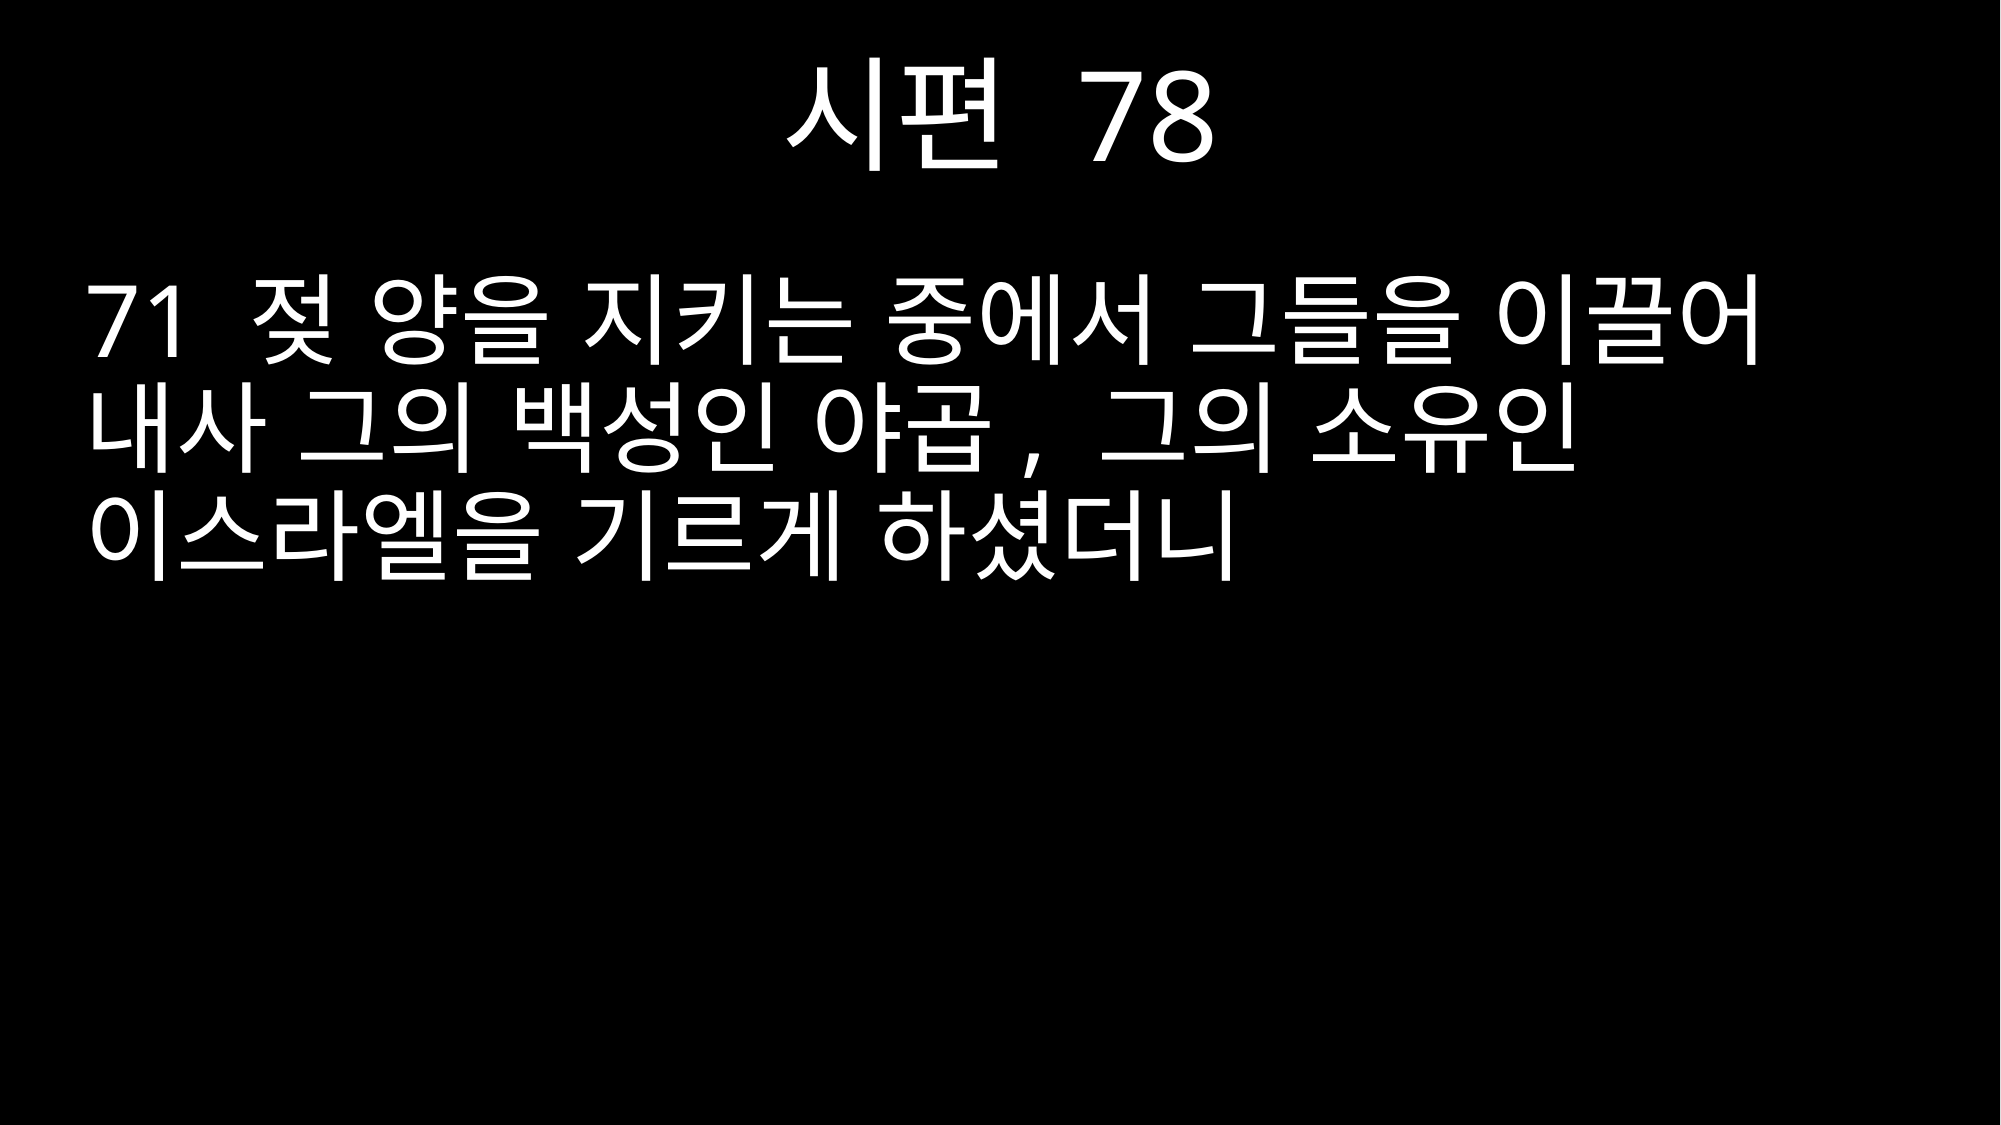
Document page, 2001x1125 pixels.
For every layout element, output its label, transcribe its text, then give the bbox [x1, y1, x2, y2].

list 71 젖 양을 지키는 중에서 그들을 이끌어 내사 그의 백성인 야곱, 그의 소유인 이스라엘을 기르게 하셨더니 [69, 263, 1953, 423]
footer 시편 78 [0, 32, 2000, 192]
picture [0, 0, 2001, 1125]
